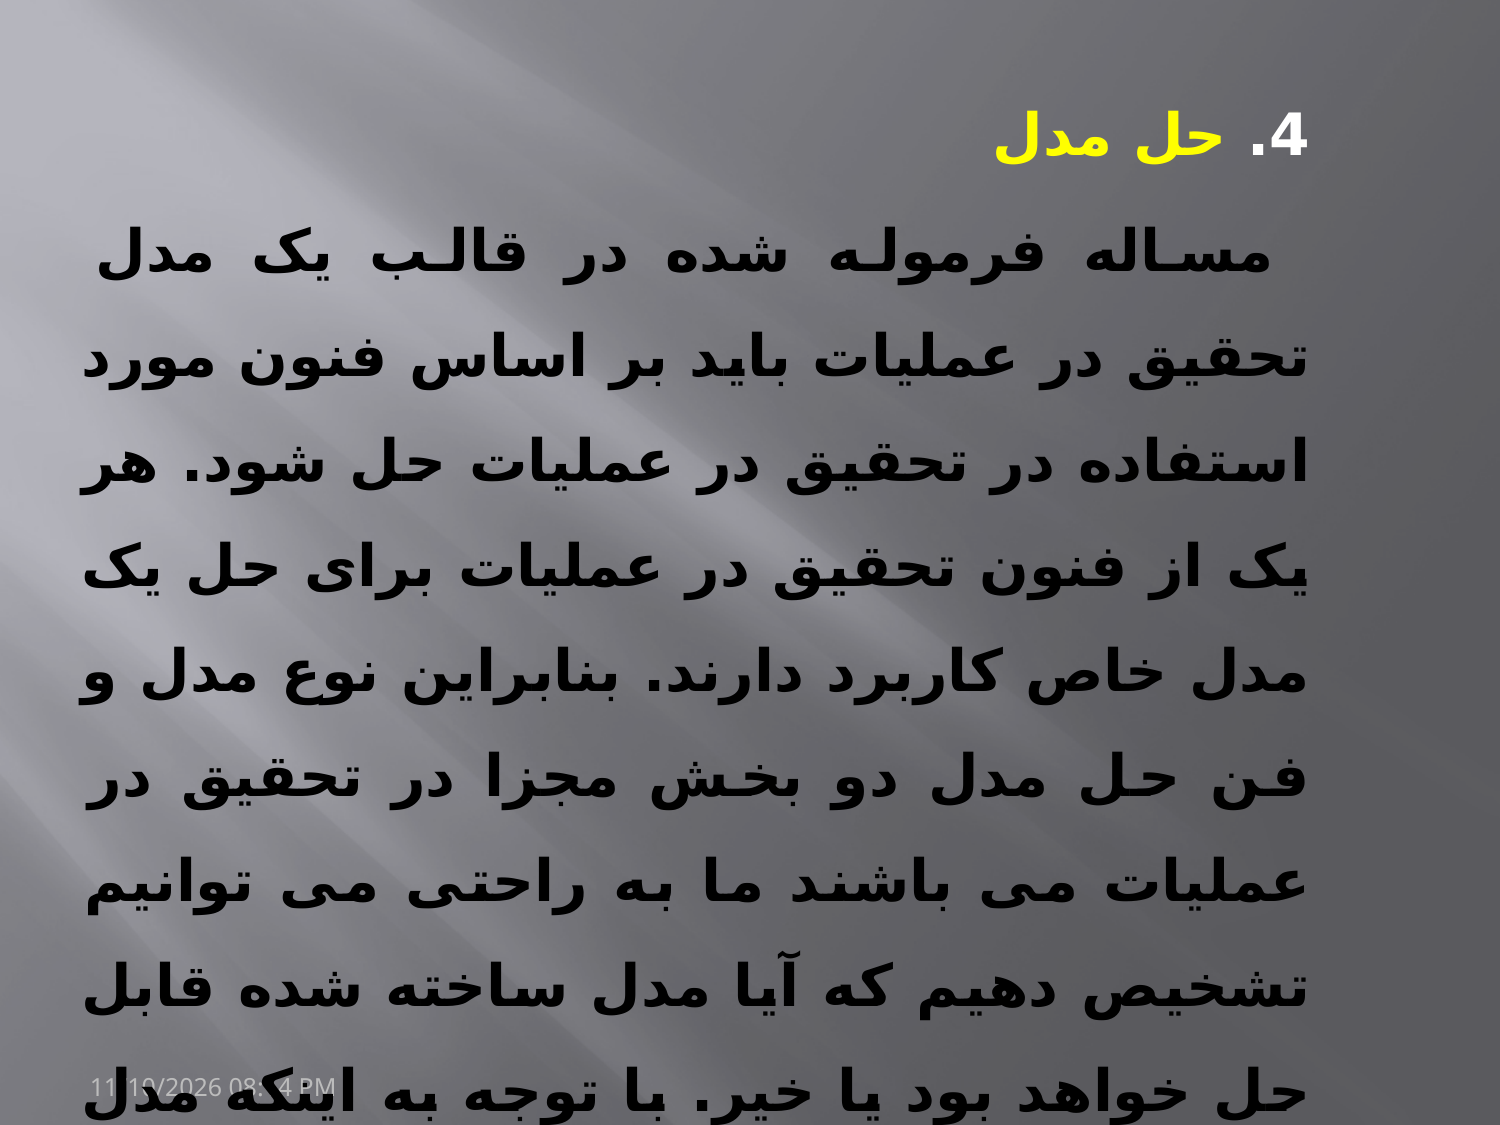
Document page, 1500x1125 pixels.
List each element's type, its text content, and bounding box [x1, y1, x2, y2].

slide_number 20/مارس/1 [75, 1052, 425, 1113]
list 4. حل مدل مساله فرموله شده در قالب یک مدل تحقیق در عملیات باید بر اساس فنون مورد استفاده در تحقیق در عملیات حل شود. هر یک از فنون تحقیق در عملیات برای حل یک مدل خاص کاربرد دارند. بنابراین نوع مدل و فن حل مدل دو بخش مجزا در تحقیق در عملیات می باشند ما به راحتی می توانیم تشخیص دهیم که آیا مدل ساخته شده قابل حل خواهد بود یا خیر. با توجه به اینکه مدل بیانگر مساله است، پس حل آن به معنی حل مساله مورد توجه مدیریت خواهند بود. [64, 54, 1415, 1071]
